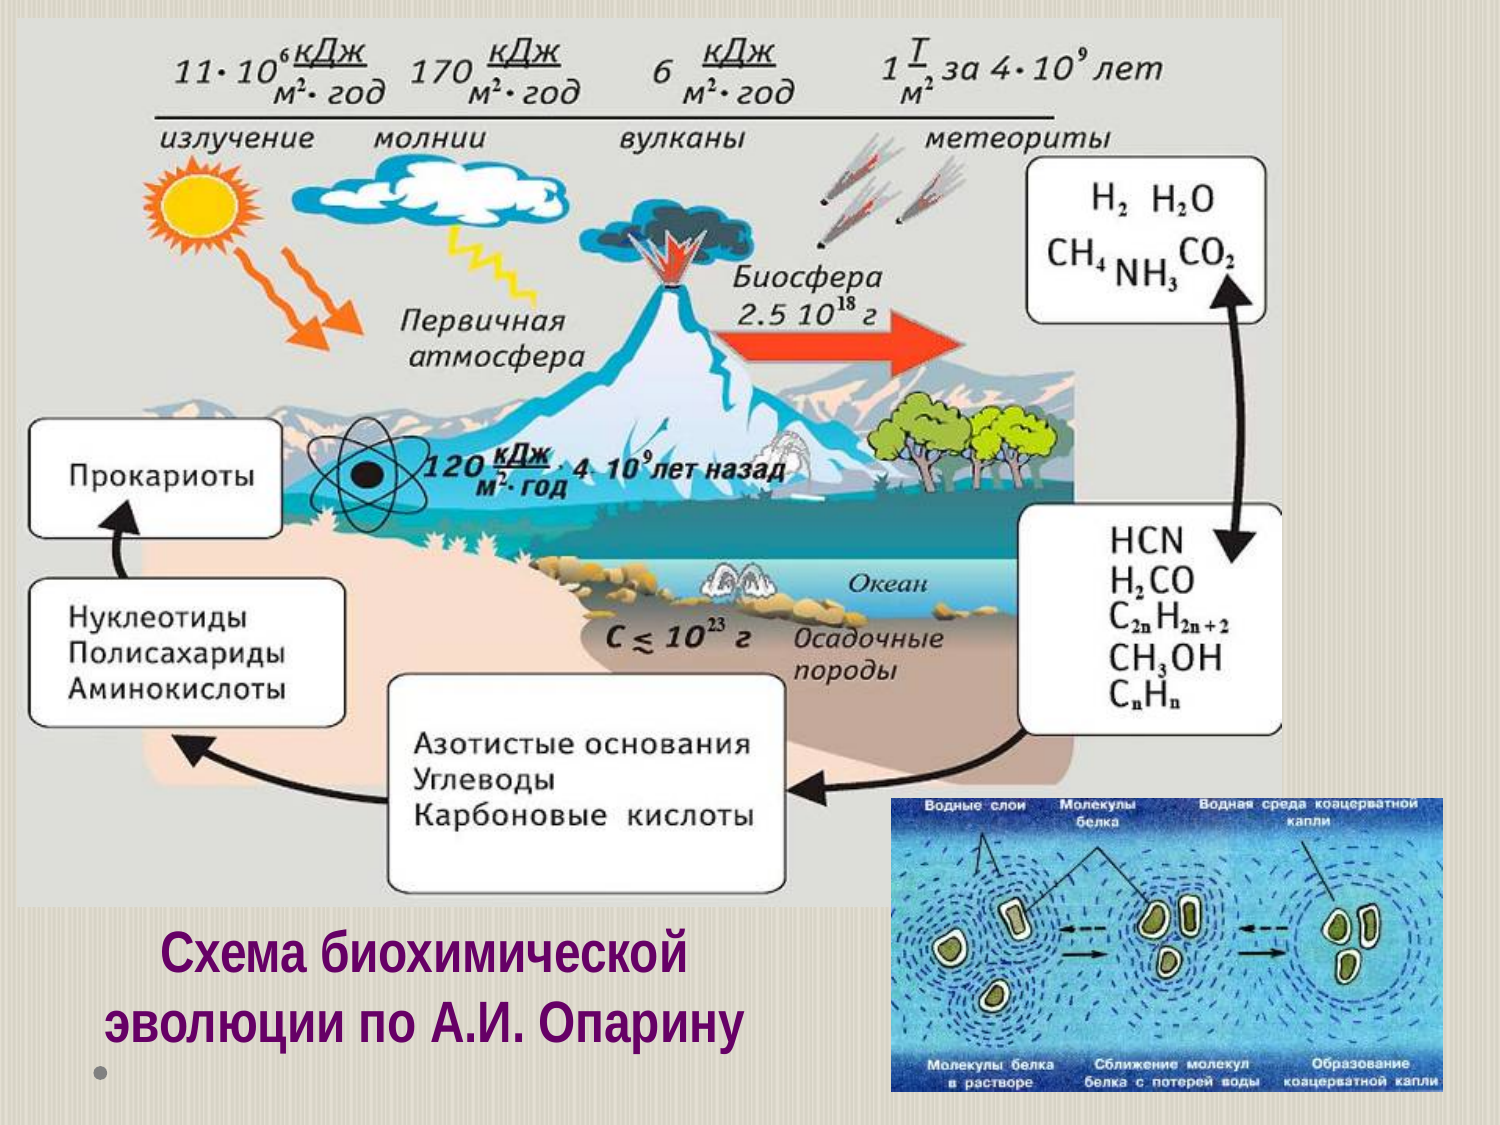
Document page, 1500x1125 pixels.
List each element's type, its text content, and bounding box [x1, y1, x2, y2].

text_box Схема биохимической эволюции по А.И. Опарину [17, 914, 845, 1062]
picture [17, 18, 1443, 1092]
